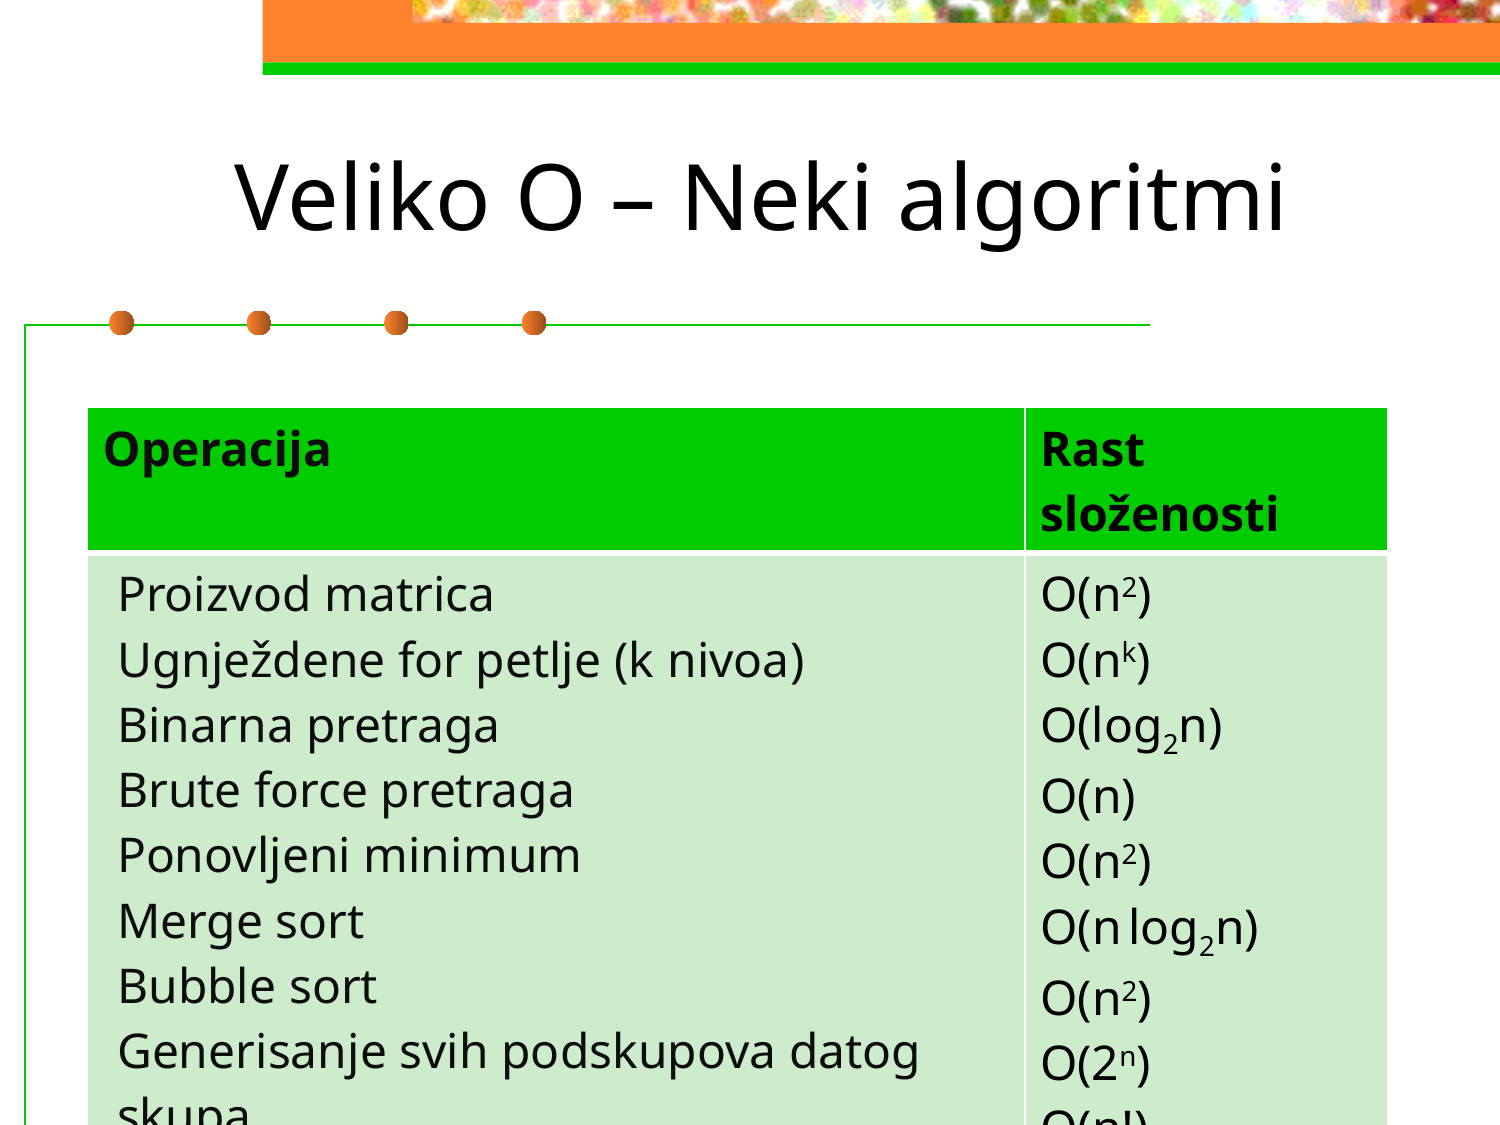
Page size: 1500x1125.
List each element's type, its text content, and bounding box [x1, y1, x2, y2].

table_cell O(n2) O(nk) O(log2n) O(n) O(n2) O(n log2n) O(n2) O(2n) O(n!) [1026, 556, 1387, 1125]
table_cell Proizvod matrica Ugnježdene for petlje (k nivoa) Binarna pretraga Brute force pretraga Ponovljeni minimum Merge sort Bubble sort Generisanje svih podskupova datog skupa Generisanje svih permutacija datog skupa [88, 556, 1024, 1125]
table_header Operacija [88, 408, 1024, 550]
picture [412, 0, 1500, 23]
title Veliko O – Neki algoritmi [112, 99, 1413, 288]
table_header Rast složenosti [1026, 408, 1387, 550]
